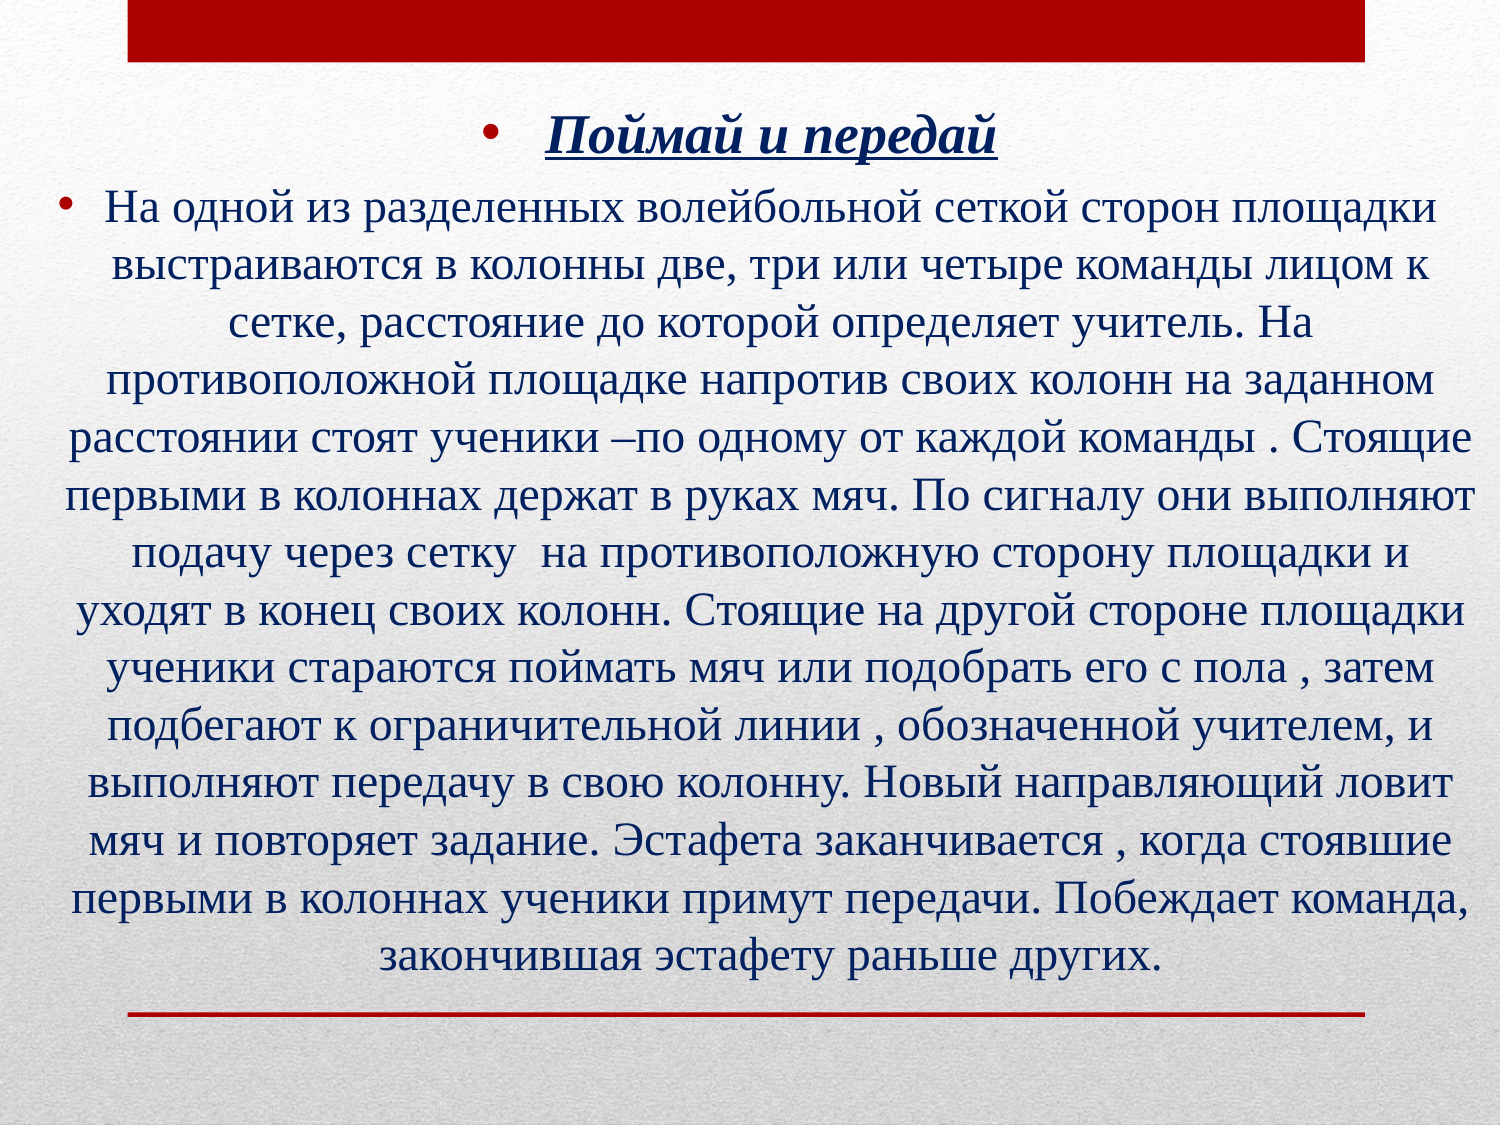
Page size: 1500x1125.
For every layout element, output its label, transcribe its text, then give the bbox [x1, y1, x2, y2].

list Поймай и передай На одной из разделенных волейбольной сеткой сторон площадки выстраиваются в колонны две, три или четыре команды лицом к сетке, расстояние до которой определяет учитель. На противоположной площадке напротив своих колонн на заданном расстоянии стоят ученики –по одному от каждой команды . Стоящие первыми в колоннах держат в руках мяч. По сигналу они выполняют подачу через сетку на противоположную сторону площадки и уходят в конец своих колонн. Стоящие на другой стороне площадки ученики стараются поймать мяч или подобрать его с пола , затем подбегают к ограничительной линии , обозначенной учителем, и выполняют передачу в свою колонну. Новый направляющий ловит мяч и повторяет задание. Эстафета заканчивается , когда стоявшие первыми в колоннах ученики примут передачи. Побеждает команда, закончившая эстафету раньше других. [0, 66, 1500, 1012]
